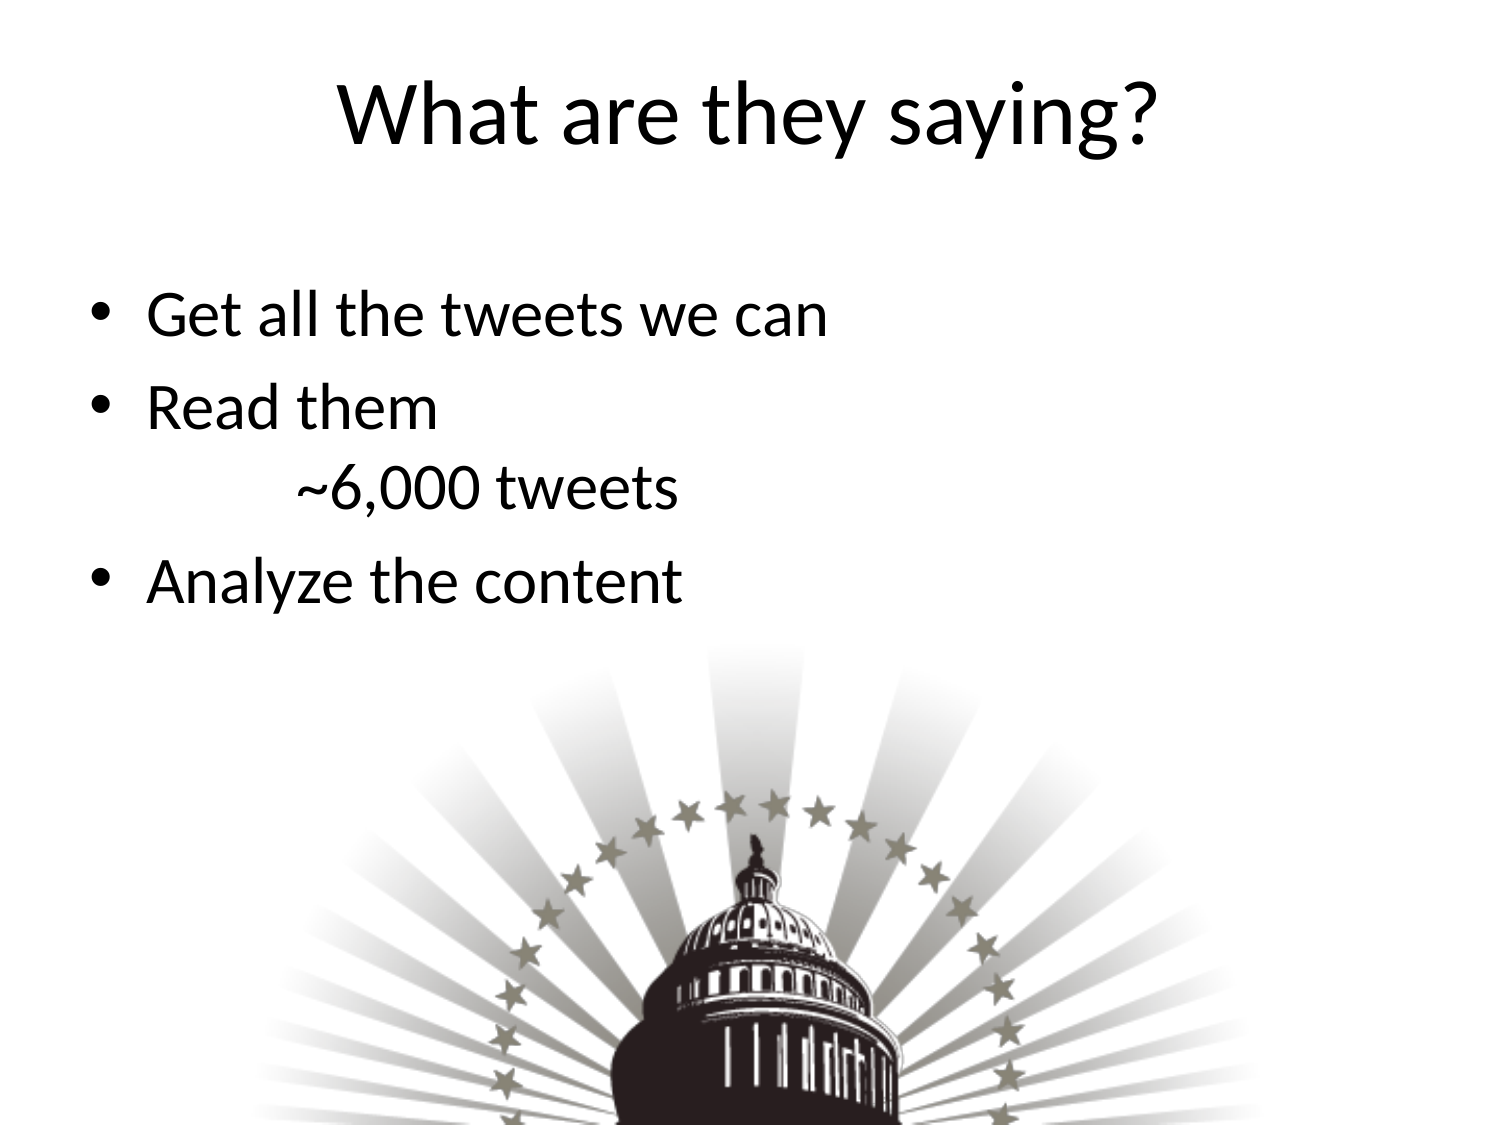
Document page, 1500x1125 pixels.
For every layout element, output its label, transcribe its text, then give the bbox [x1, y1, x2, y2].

list Get all the tweets we can Read them ~6,000 tweets Analyze the content [75, 262, 1425, 1005]
picture [198, 603, 1302, 1125]
title What are they saying? [75, 45, 1425, 233]
